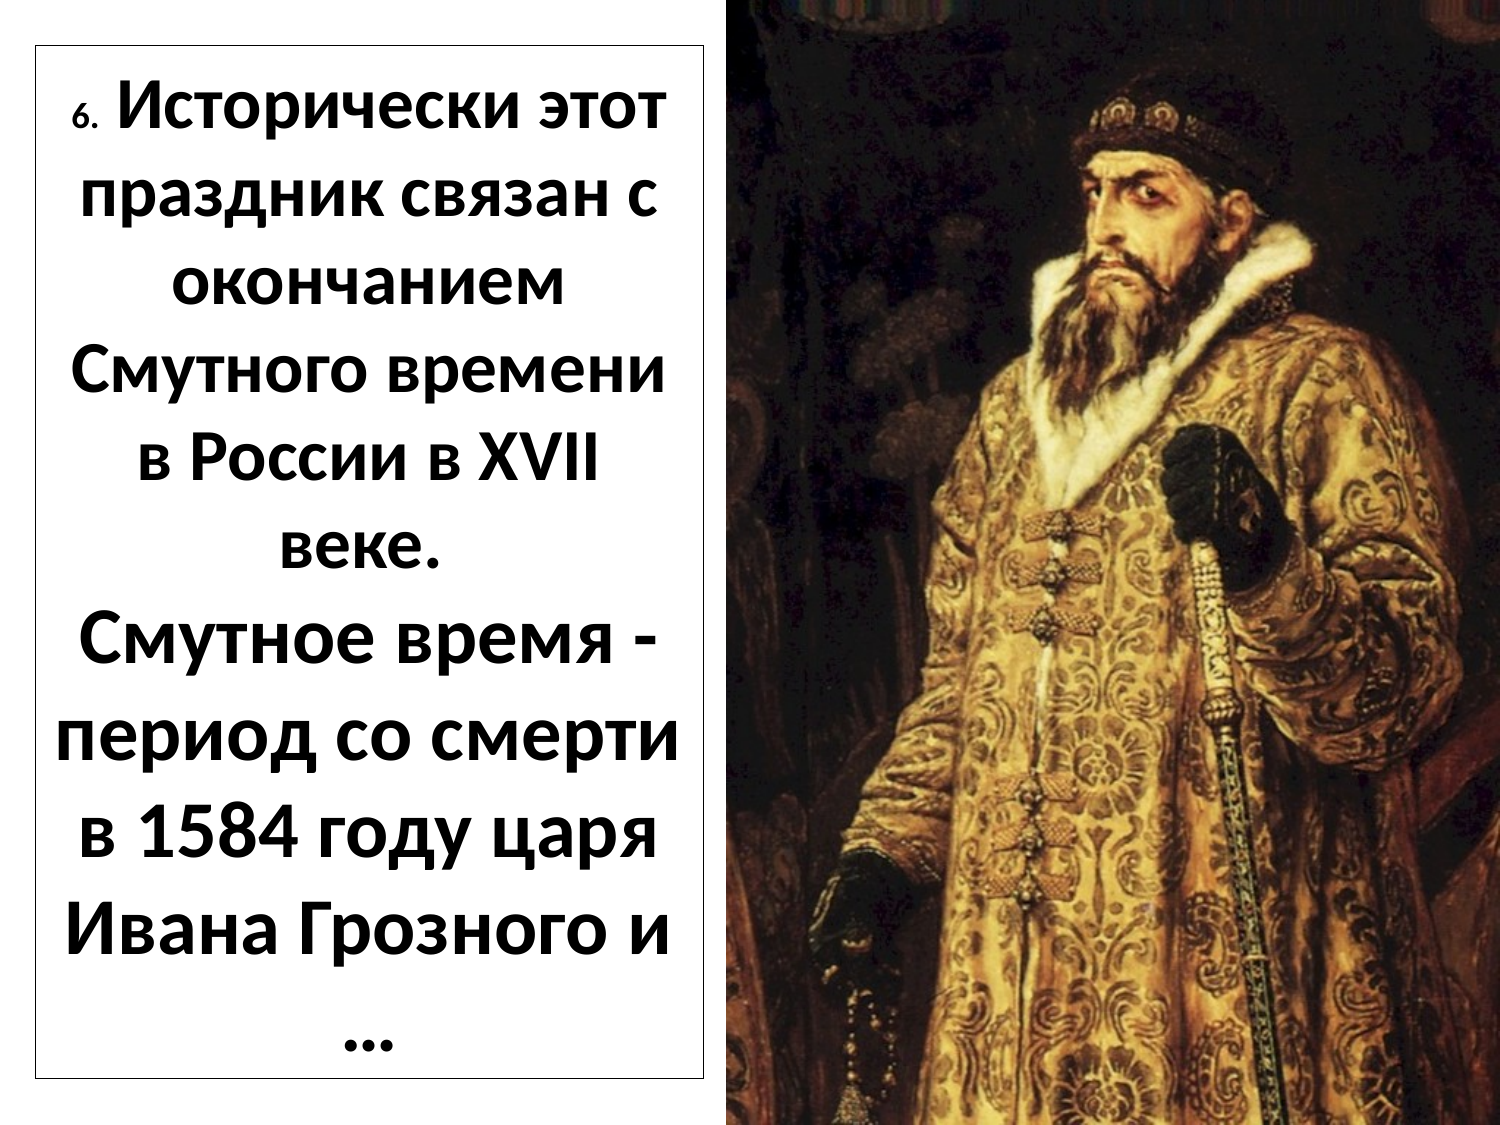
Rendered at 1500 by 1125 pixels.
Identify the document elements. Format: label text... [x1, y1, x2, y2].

picture [726, 0, 1500, 1125]
title 6. Исторически этот праздник связан с окончанием Смутного времени в России в XVII веке. Смутное время - период со смерти в 1584 году царя Ивана Грозного и … [35, 45, 704, 1079]
